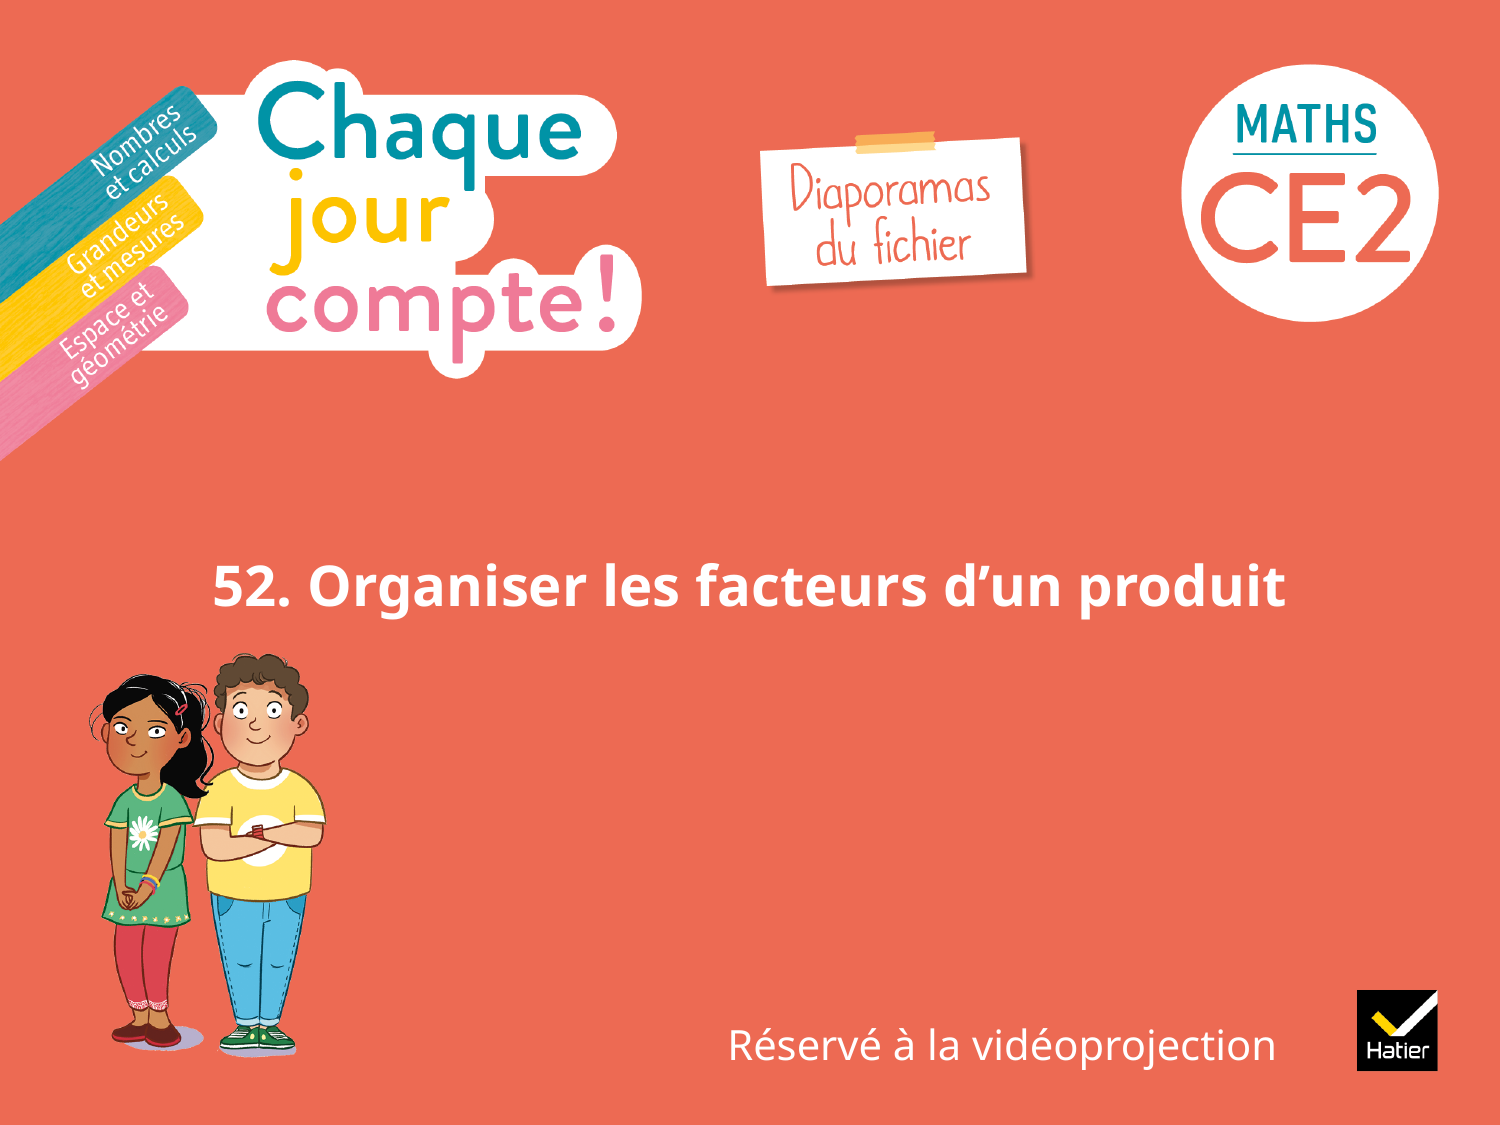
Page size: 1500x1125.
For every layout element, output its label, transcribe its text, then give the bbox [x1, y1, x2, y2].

picture [0, 0, 1500, 1125]
title 52. Organiser les facteurs d’un produit [112, 498, 1388, 627]
